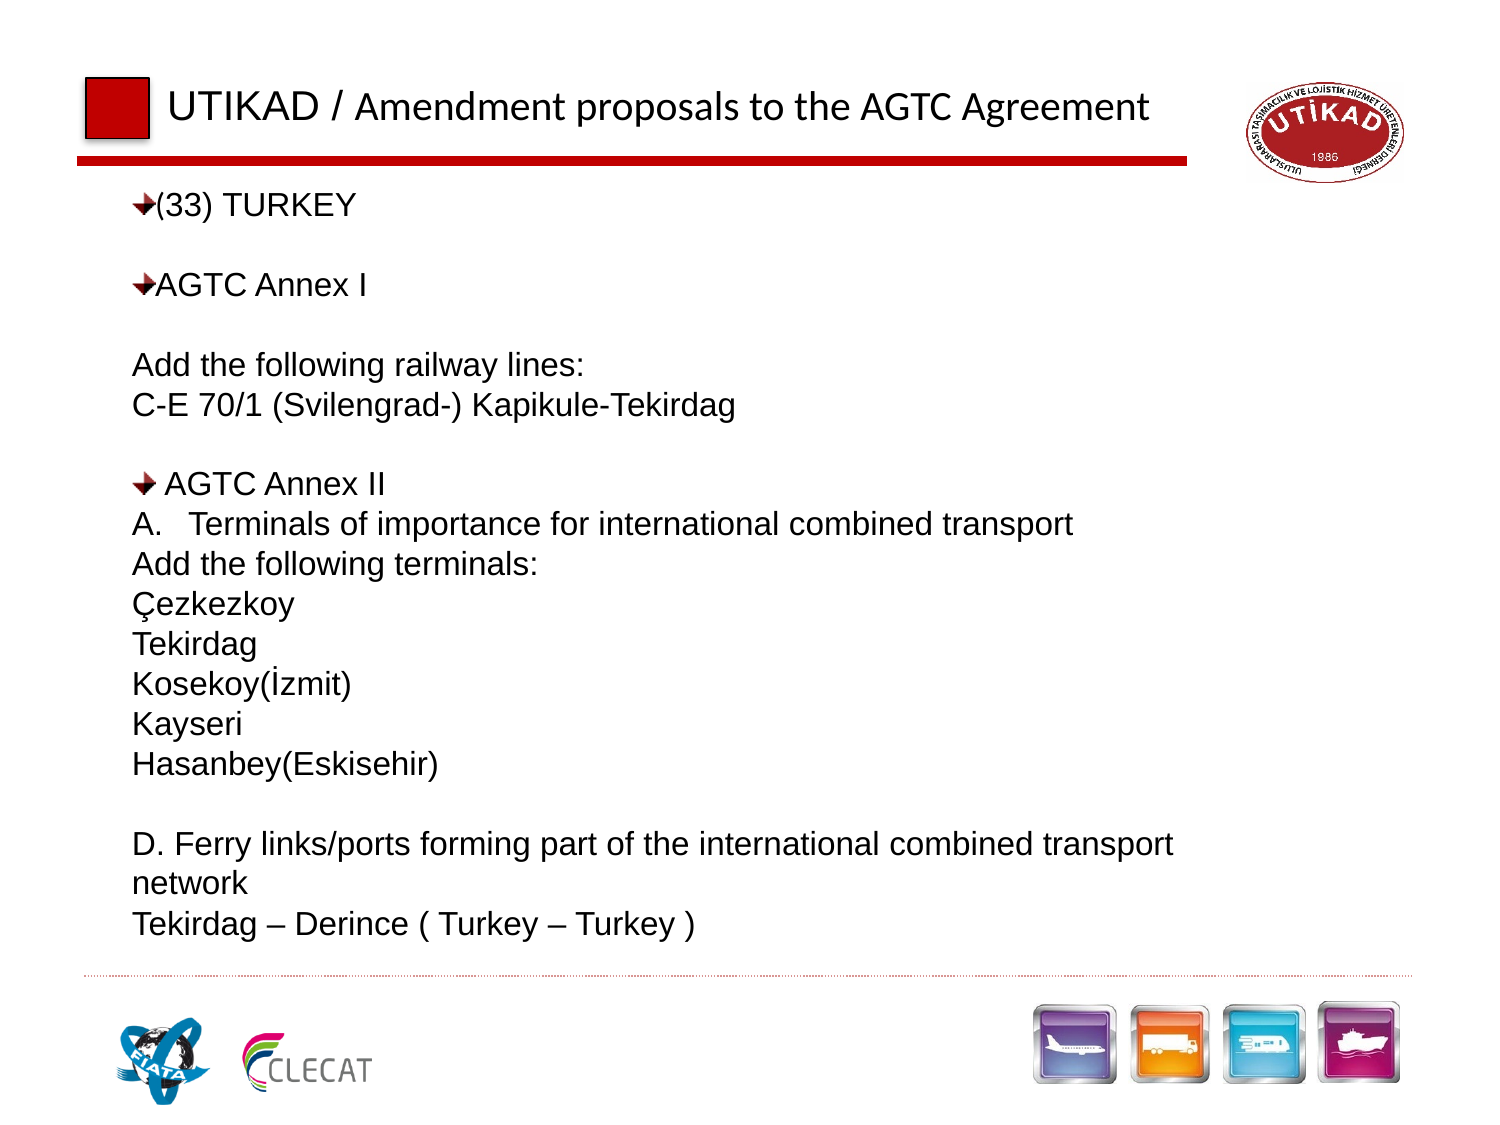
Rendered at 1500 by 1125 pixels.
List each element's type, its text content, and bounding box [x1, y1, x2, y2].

picture [131, 271, 156, 295]
text_box UTIKAD / Amendment proposals to the AGTC Agreement [152, 71, 1176, 137]
picture [106, 1005, 219, 1117]
picture [1033, 1003, 1117, 1084]
picture [1222, 1003, 1306, 1084]
picture [131, 191, 156, 215]
text_box (33) TURKEY AGTC Annex I Add the following railway lines: C-E 70/1 (Svilengrad-) Kapikule-Tekirdag AGTC Annex II Terminals of importance for international combined transport Add the following terminals: Çezkezkoy Tekirdag Kosekoy(İzmit) Kayseri Hasanbey(Eskisehir) D. Ferry links/ports forming part of the international combined transport network Tekirdag – Derince ( Turkey – Turkey ) [117, 175, 1296, 949]
picture [1316, 1001, 1400, 1083]
picture [242, 1033, 372, 1092]
picture [1128, 1003, 1211, 1084]
picture [1246, 82, 1404, 183]
picture [131, 470, 156, 495]
